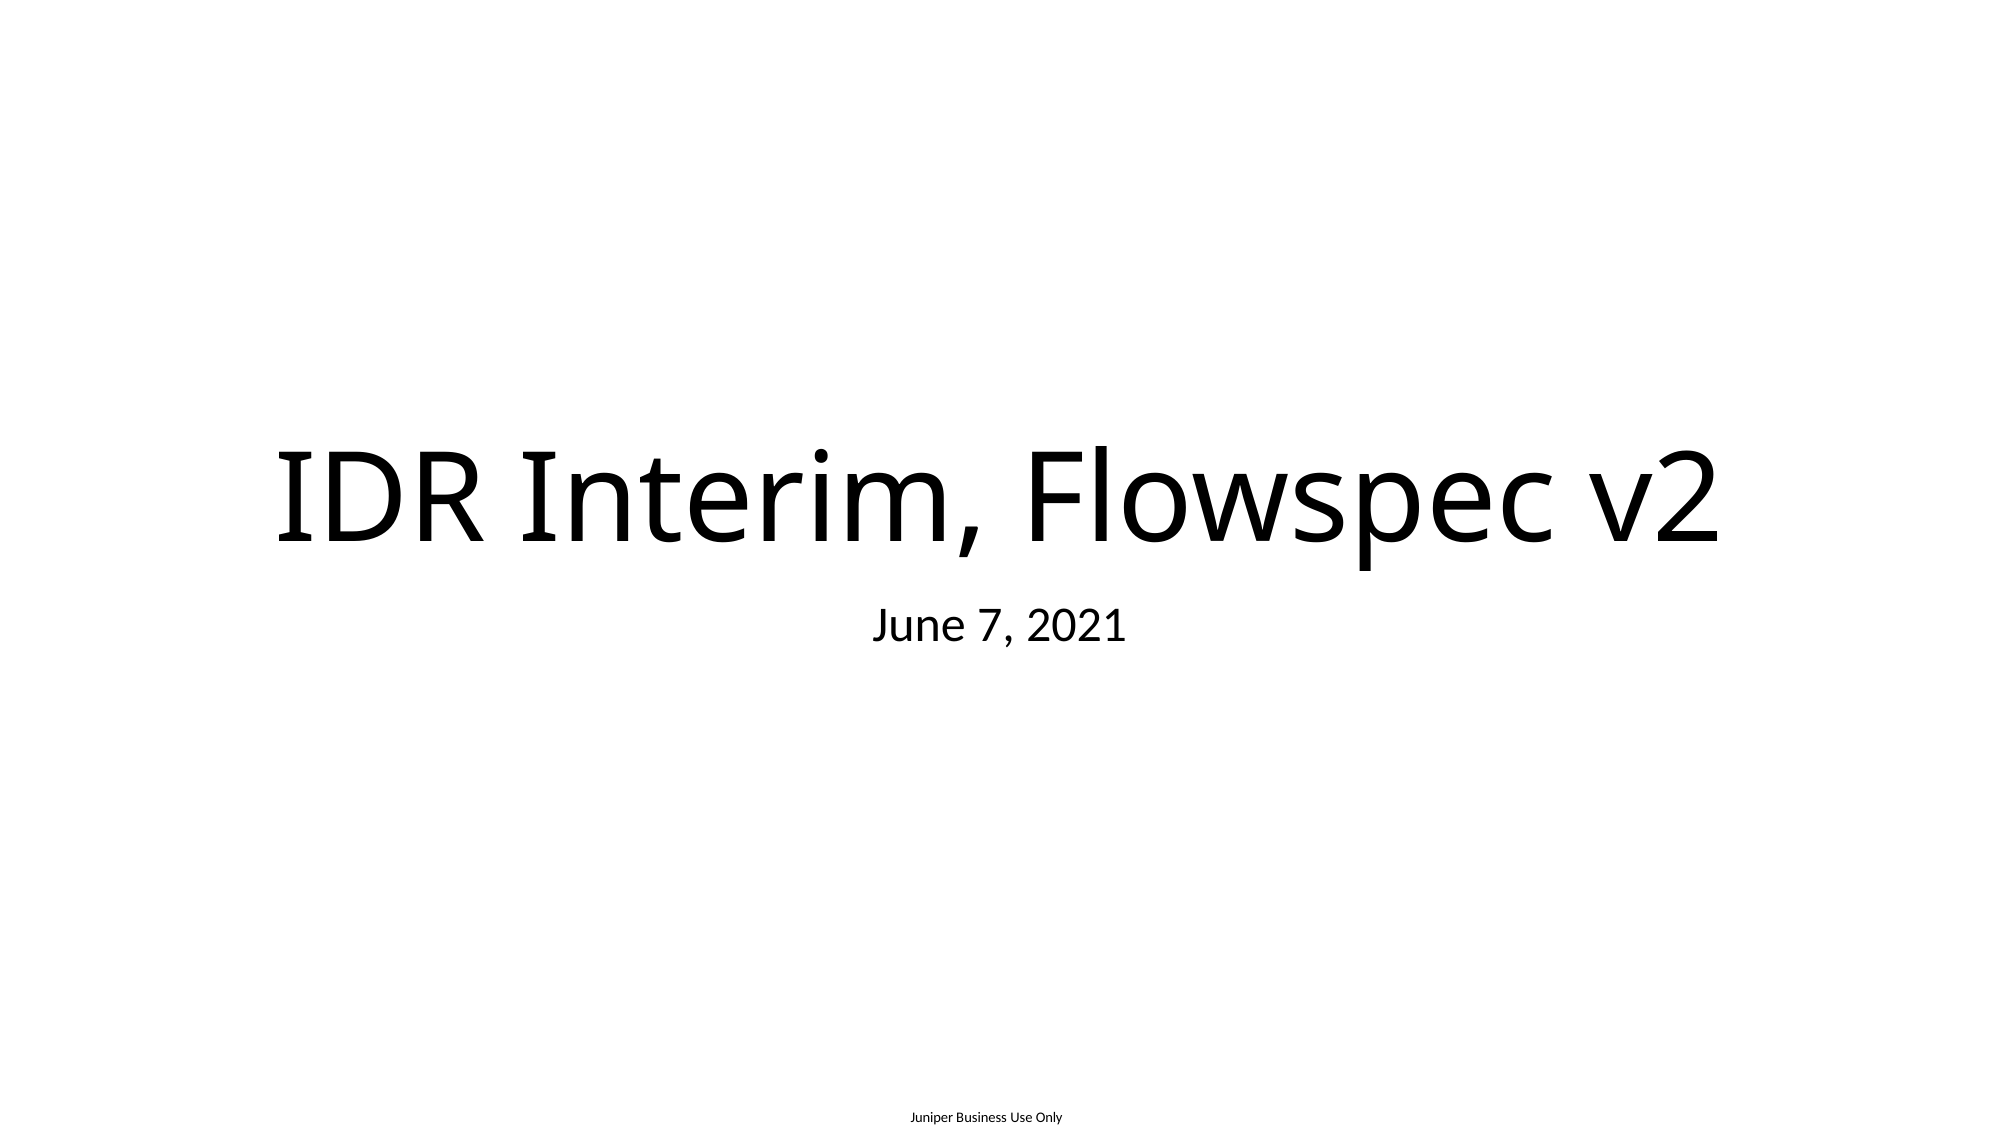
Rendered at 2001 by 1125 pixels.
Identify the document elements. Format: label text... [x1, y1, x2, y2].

title IDR Interim, Flowspec v2 [249, 184, 1750, 576]
subtitle June 7, 2021 [249, 590, 1750, 863]
